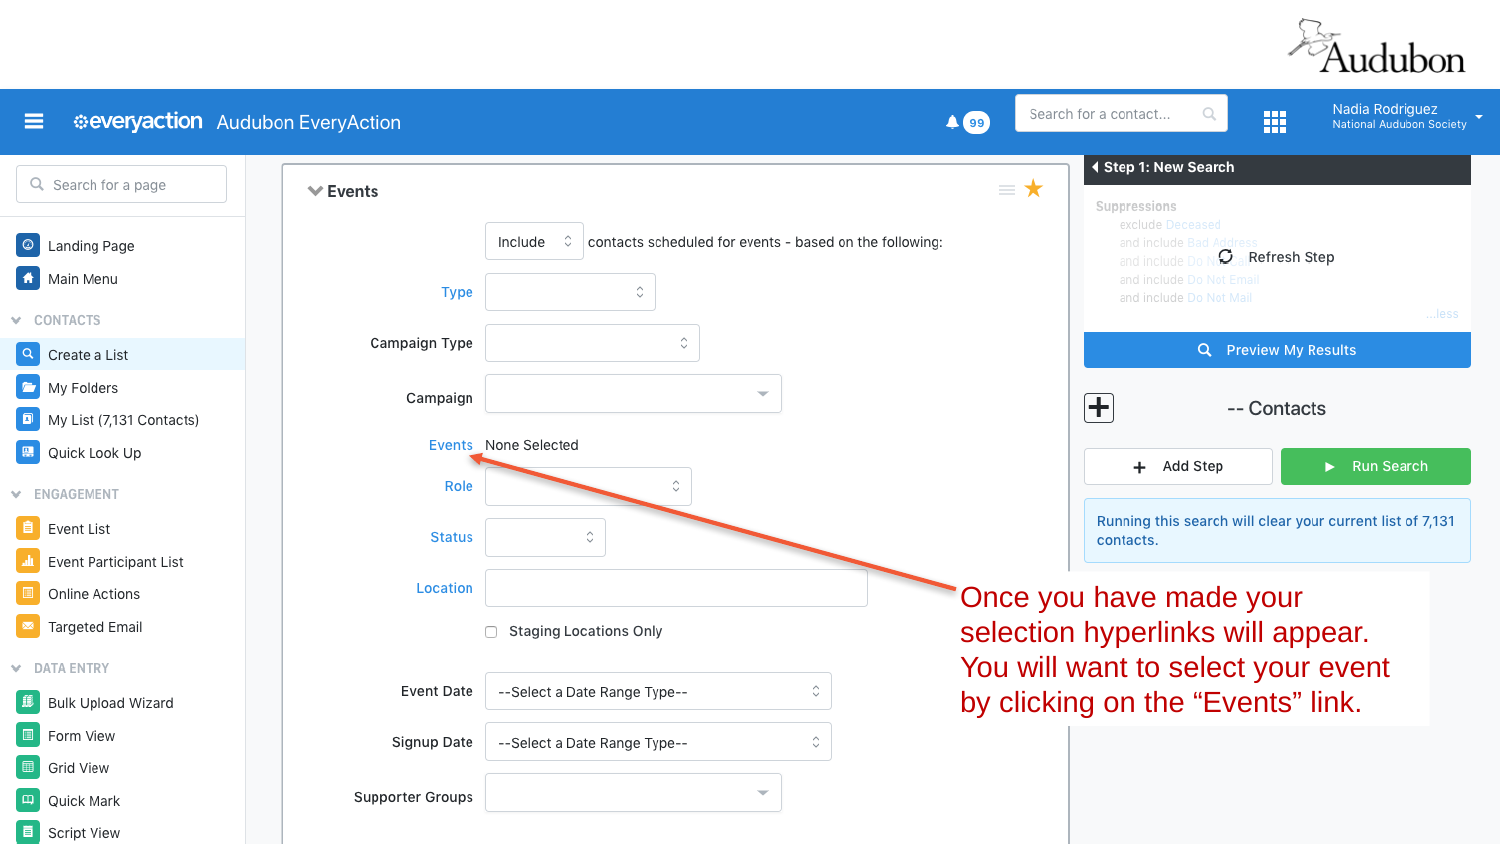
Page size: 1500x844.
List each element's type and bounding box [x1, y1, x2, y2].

text_box [468, 455, 957, 590]
picture [1287, 18, 1466, 73]
picture [0, 88, 1500, 844]
